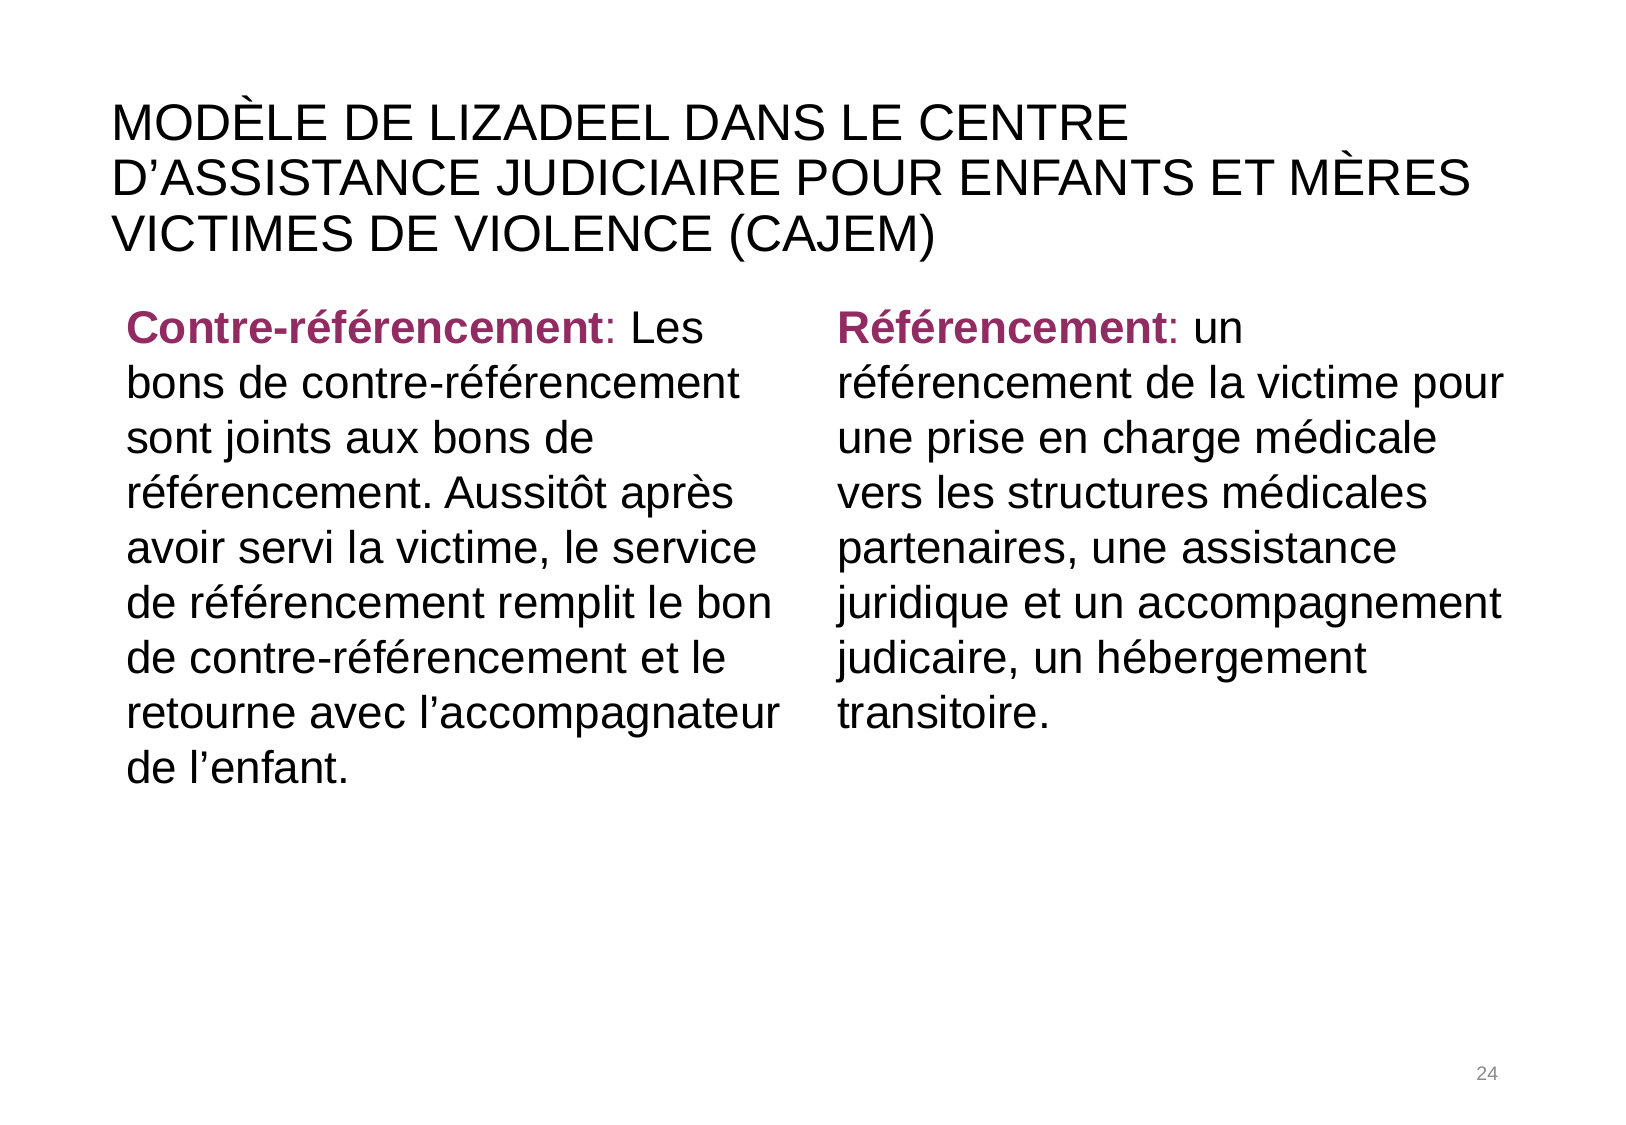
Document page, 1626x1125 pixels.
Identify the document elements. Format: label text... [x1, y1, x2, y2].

list Référencement: un référencement de la victime pour une prise en charge médicale vers les structures médicales partenaires, une assistance juridique et un accompagnement judicaire, un hébergement transitoire. [822, 297, 1514, 1014]
slide_number 24 [1147, 1042, 1514, 1103]
title Modèle de LIZADEEL dans le Centre d’Assistance Judiciaire pour Enfants et Mères victimes de violence (CAJEM) [111, 59, 1514, 270]
list Contre-référencement: Les bons de contre-référencement sont joints aux bons de référencement. Aussitôt après avoir servi la victime, le service de référencement remplit le bon de contre-référencement et le retourne avec l’accompagnateur de l’enfant. [111, 297, 803, 1014]
